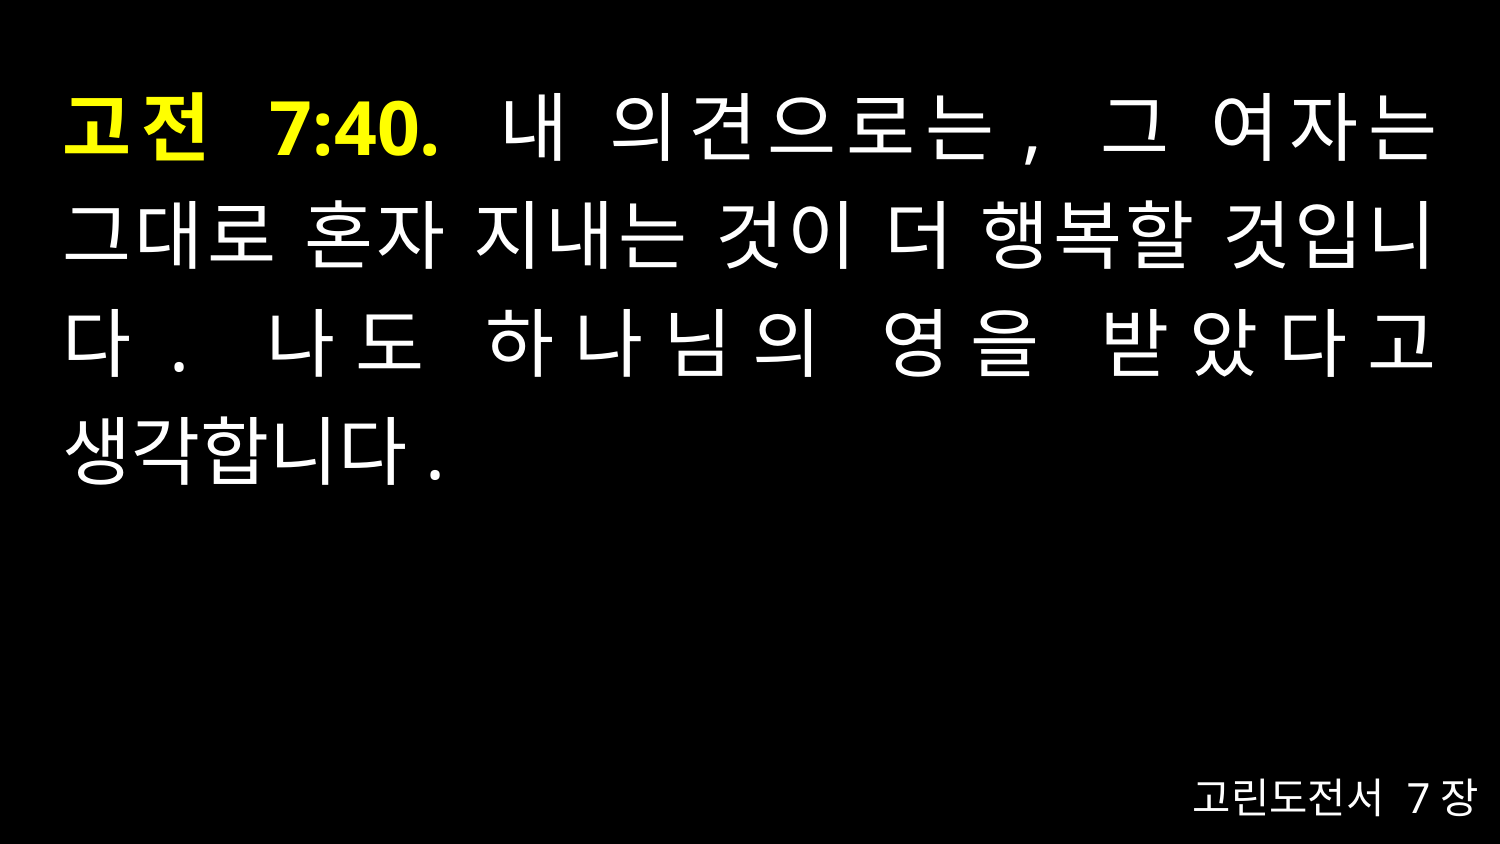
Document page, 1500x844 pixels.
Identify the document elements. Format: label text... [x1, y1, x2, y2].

title 고전 7:40. 내 의견으로는, 그 여자는 그대로 혼자 지내는 것이 더 행복할 것입니다. 나도 하나님의 영을 받았다고 생각합니다. [0, 0, 1500, 844]
subtitle 고린도전서 7장 [916, 770, 1500, 844]
